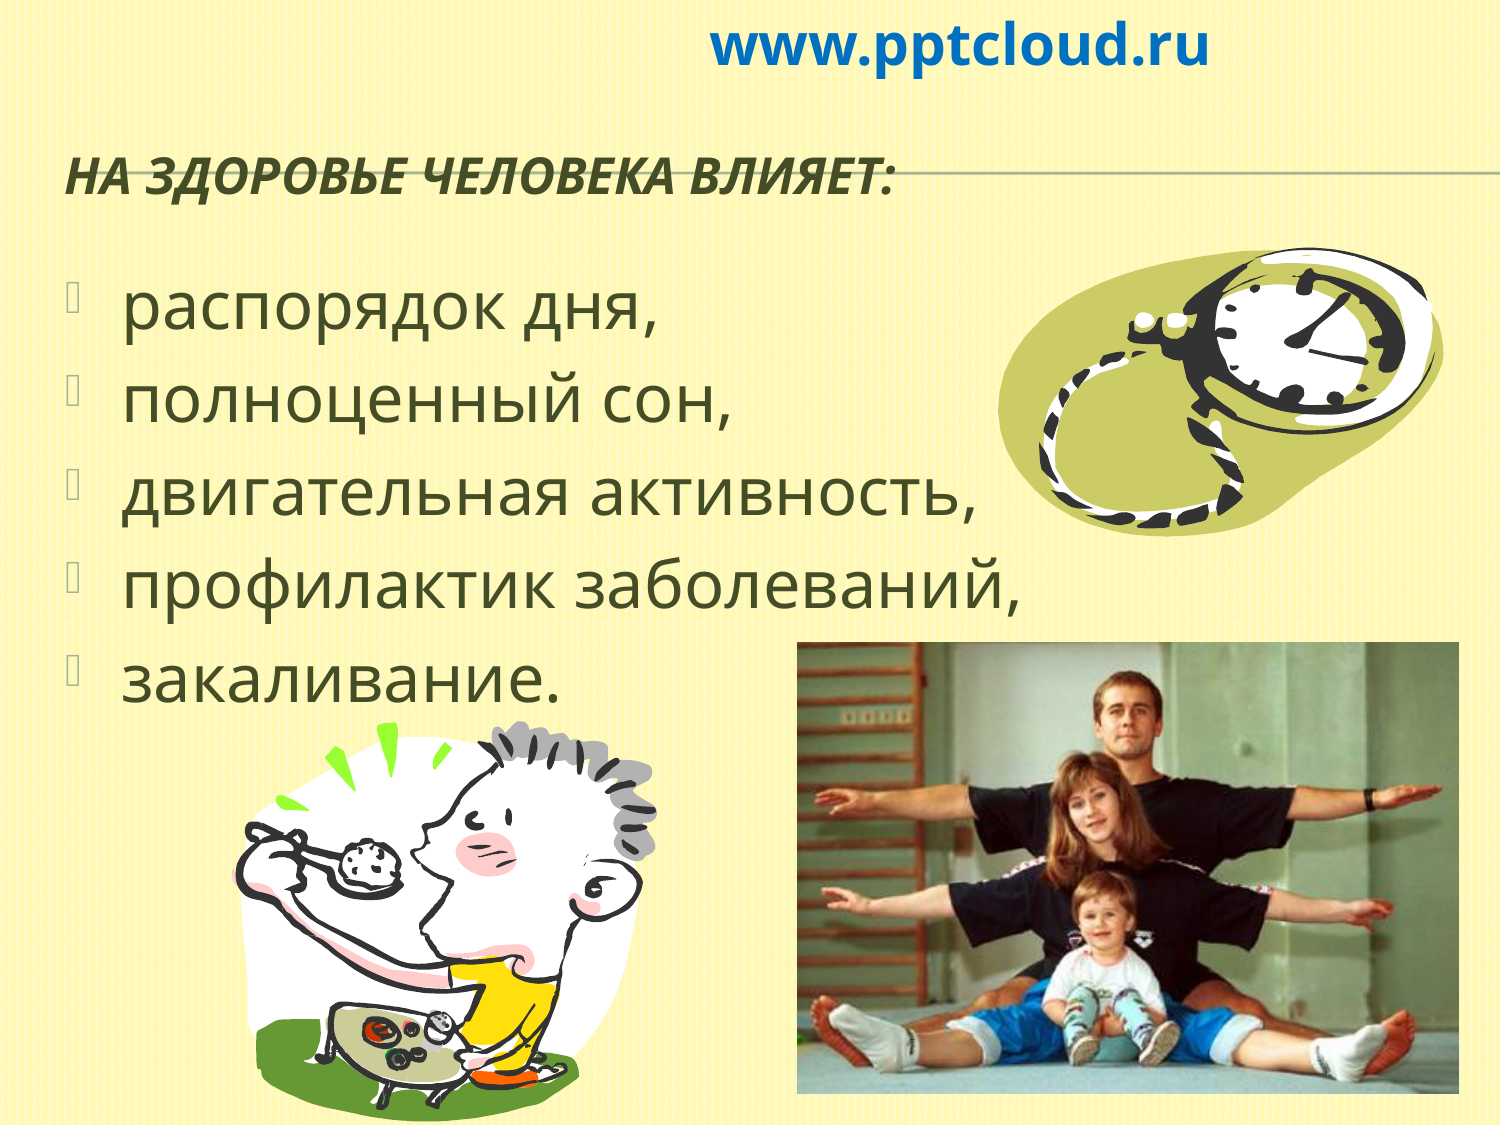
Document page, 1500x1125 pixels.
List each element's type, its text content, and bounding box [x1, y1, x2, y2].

picture [796, 642, 1459, 1095]
title На здоровье человека влияет: [50, 75, 1475, 213]
text_box www.pptcloud.ru [421, 0, 1500, 98]
list распорядок дня, полноценный сон, двигательная активность, профилактик заболеваний, закаливание. [49, 254, 1476, 998]
picture [997, 243, 1444, 537]
picture [229, 720, 663, 1125]
